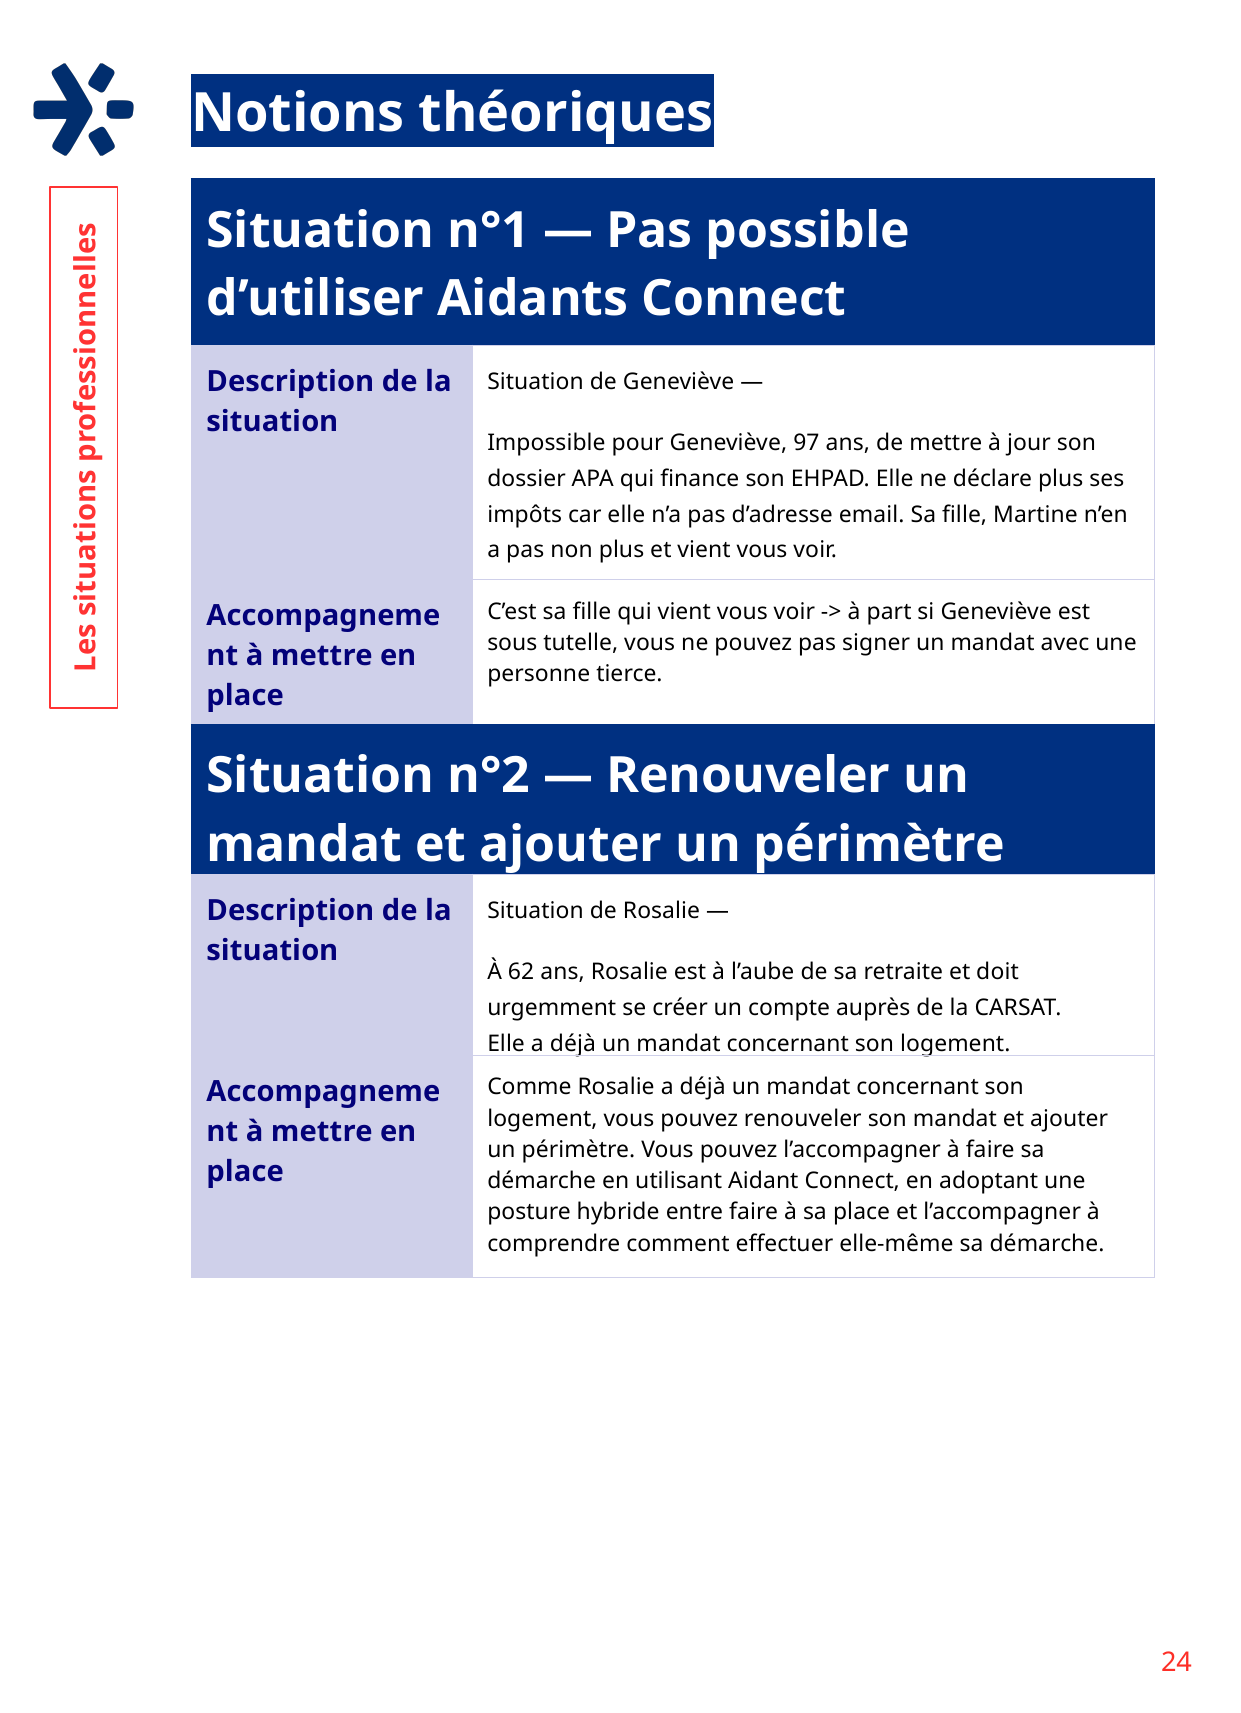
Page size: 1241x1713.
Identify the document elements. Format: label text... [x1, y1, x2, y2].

table_cell Accompagnement à mettre en place [192, 580, 472, 724]
slide_number ‹#› [1136, 1621, 1211, 1705]
table_cell Description de la situation [192, 346, 472, 579]
text_box Les situations professionnelles [49, 187, 118, 709]
table_cell C’est sa fille qui vient vous voir -> à part si Geneviève est sous tutelle, vous ne pouvez pas signer un mandat avec une personne tierce. [473, 580, 1154, 724]
table_header Situation n°1 — Pas possible d’utiliser Aidants Connect [192, 179, 1154, 345]
picture [32, 61, 135, 157]
table_cell Description de la situation [192, 875, 472, 1055]
text_box Notions théoriques [185, 71, 1241, 148]
table_header Situation n°2 — Renouveler un mandat et ajouter un périmètre [192, 725, 1154, 874]
table_cell Situation de Geneviève — Impossible pour Geneviève, 97 ans, de mettre à jour son dossier APA qui finance son EHPAD. Elle ne déclare plus ses impôts car elle n’a pas d’adresse email. Sa fille, Martine n’en a pas non plus et vient vous voir. [473, 346, 1154, 579]
table_cell Accompagnement à mettre en place [192, 1056, 472, 1277]
table_cell Situation de Rosalie — À 62 ans, Rosalie est à l’aube de sa retraite et doit urgemment se créer un compte auprès de la CARSAT. Elle a déjà un mandat concernant son logement. [473, 875, 1154, 1055]
table_cell Comme Rosalie a déjà un mandat concernant son logement, vous pouvez renouveler son mandat et ajouter un périmètre. Vous pouvez l’accompagner à faire sa démarche en utilisant Aidant Connect, en adoptant une posture hybride entre faire à sa place et l’accompagner à comprendre comment effectuer elle-même sa démarche. [473, 1056, 1154, 1277]
